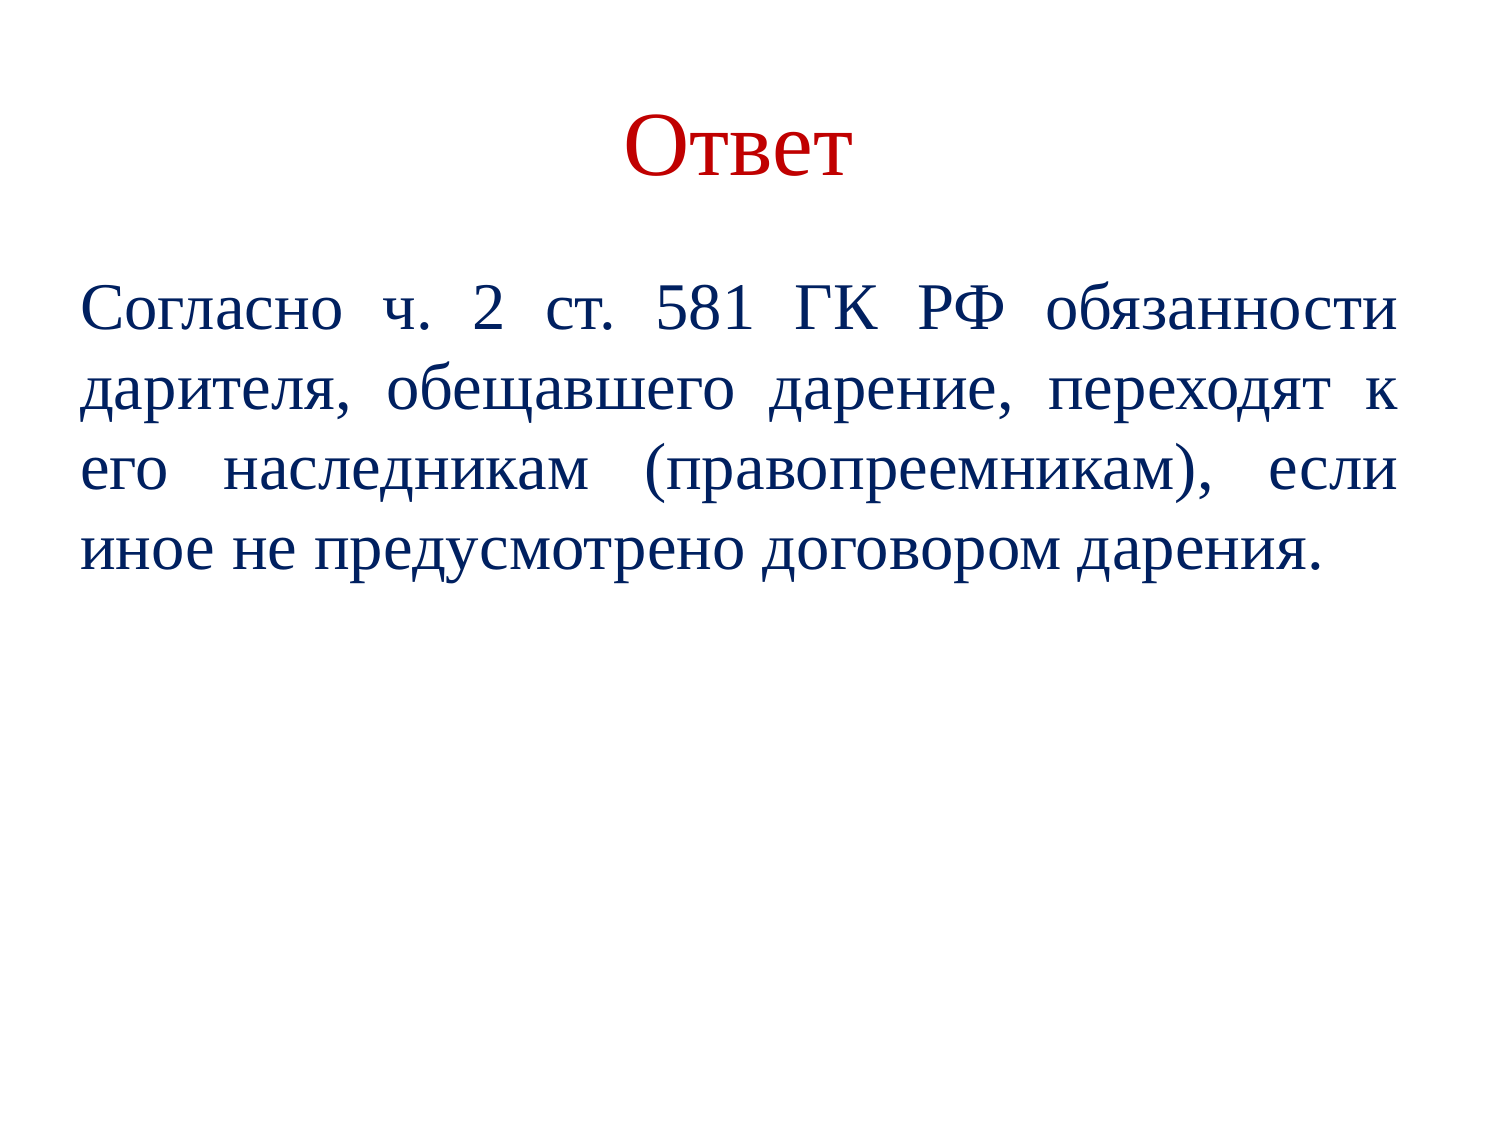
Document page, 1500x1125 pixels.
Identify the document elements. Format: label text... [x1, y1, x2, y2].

list Согласно ч. 2 ст. 581 ГК РФ обязанности дарителя, обещавшего дарение, переходят к его наследникам (правопреемникам), если иное не предусмотрено договором дарения. [64, 255, 1415, 998]
title Ответ [75, 45, 1425, 233]
